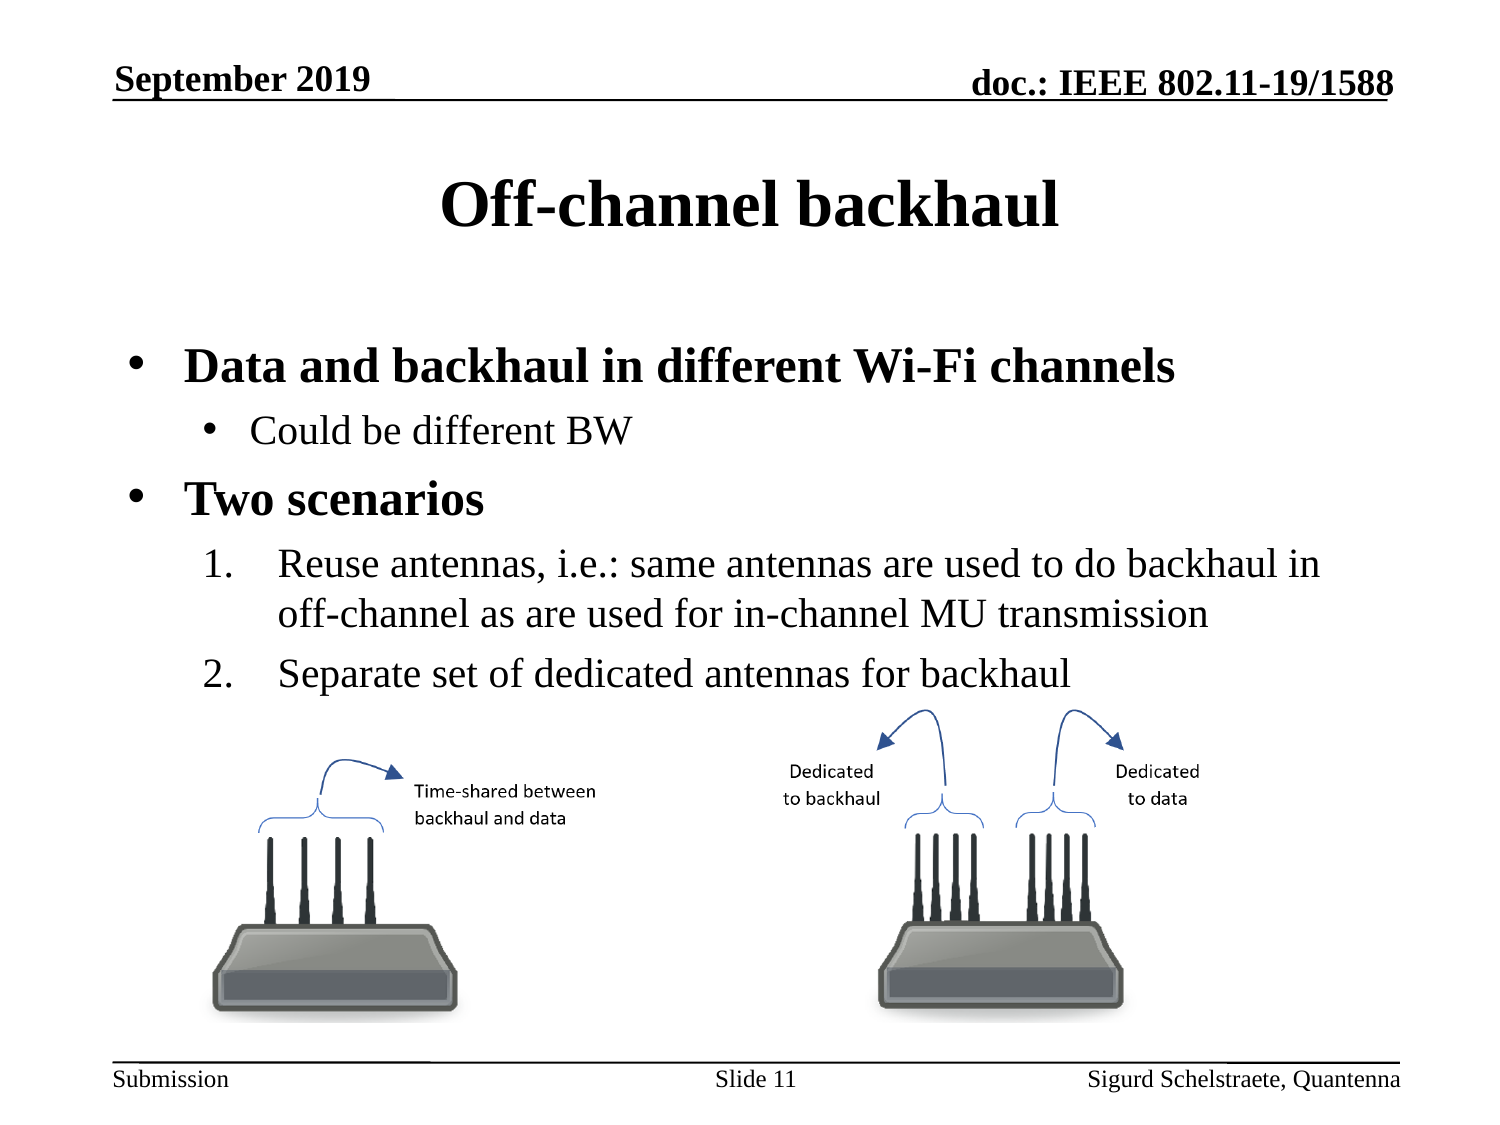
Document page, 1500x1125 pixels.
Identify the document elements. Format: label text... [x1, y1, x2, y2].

list Data and backhaul in different Wi-Fi channels Could be different BW Two scenarios Reuse antennas, i.e.: same antennas are used to do backhaul in off-channel as are used for in-channel MU transmission Separate set of dedicated antennas for backhaul [112, 324, 1388, 1000]
title Off-channel backhaul [112, 112, 1388, 288]
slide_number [114, 54, 423, 100]
picture [775, 699, 1214, 1023]
footer Sigurd Schelstraete, Quantenna [878, 1061, 1402, 1093]
slide_number Slide 11 [712, 1061, 800, 1123]
picture [196, 744, 609, 1023]
